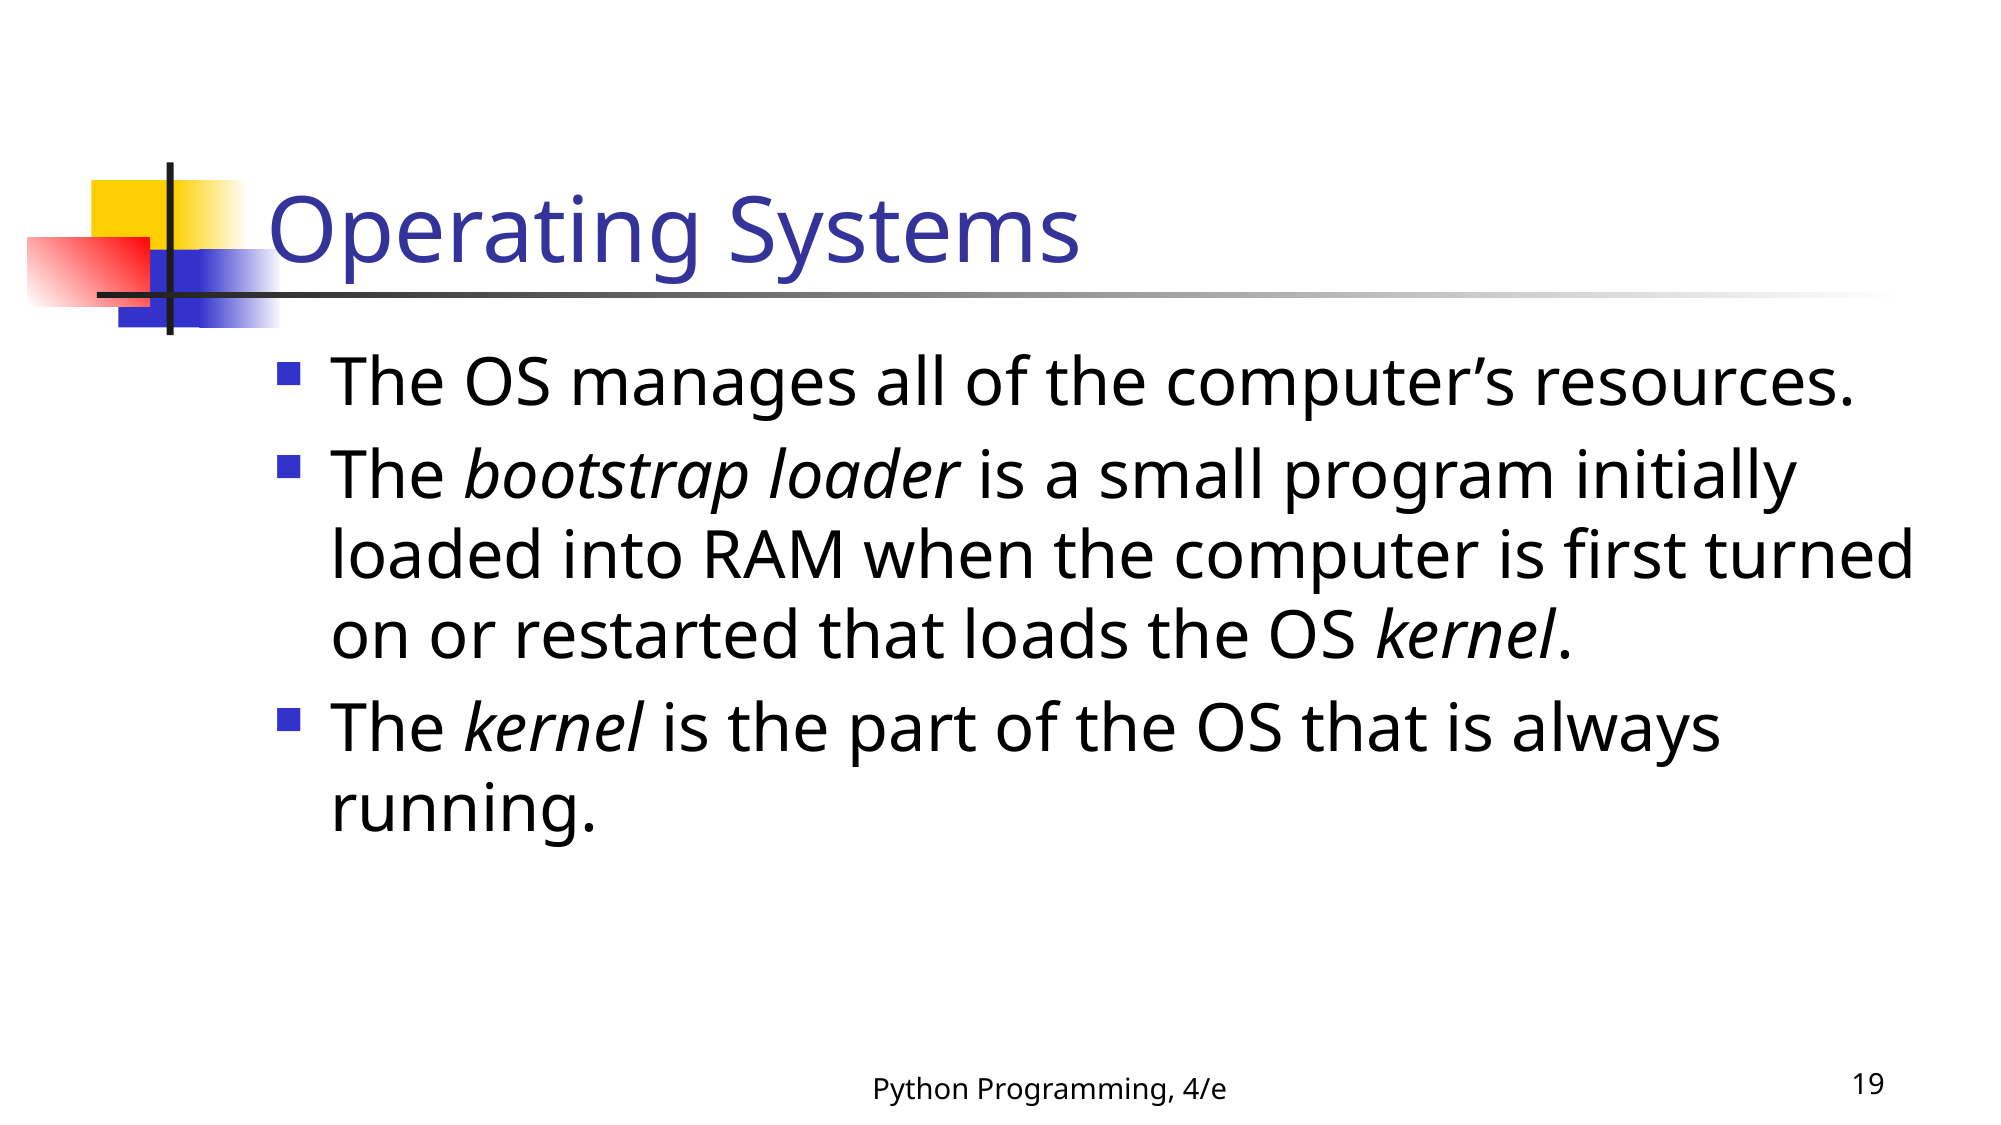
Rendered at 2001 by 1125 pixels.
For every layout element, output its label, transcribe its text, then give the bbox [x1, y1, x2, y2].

title Operating Systems [251, 101, 1957, 289]
slide_number 19 [1483, 1037, 1901, 1113]
footer Python Programming, 4/e [733, 1037, 1367, 1113]
list The OS manages all of the computer’s resources. The bootstrap loader is a small program initially loaded into RAM when the computer is first turned on or restarted that loads the OS kernel. The kernel is the part of the OS that is always running. [258, 331, 1959, 1006]
